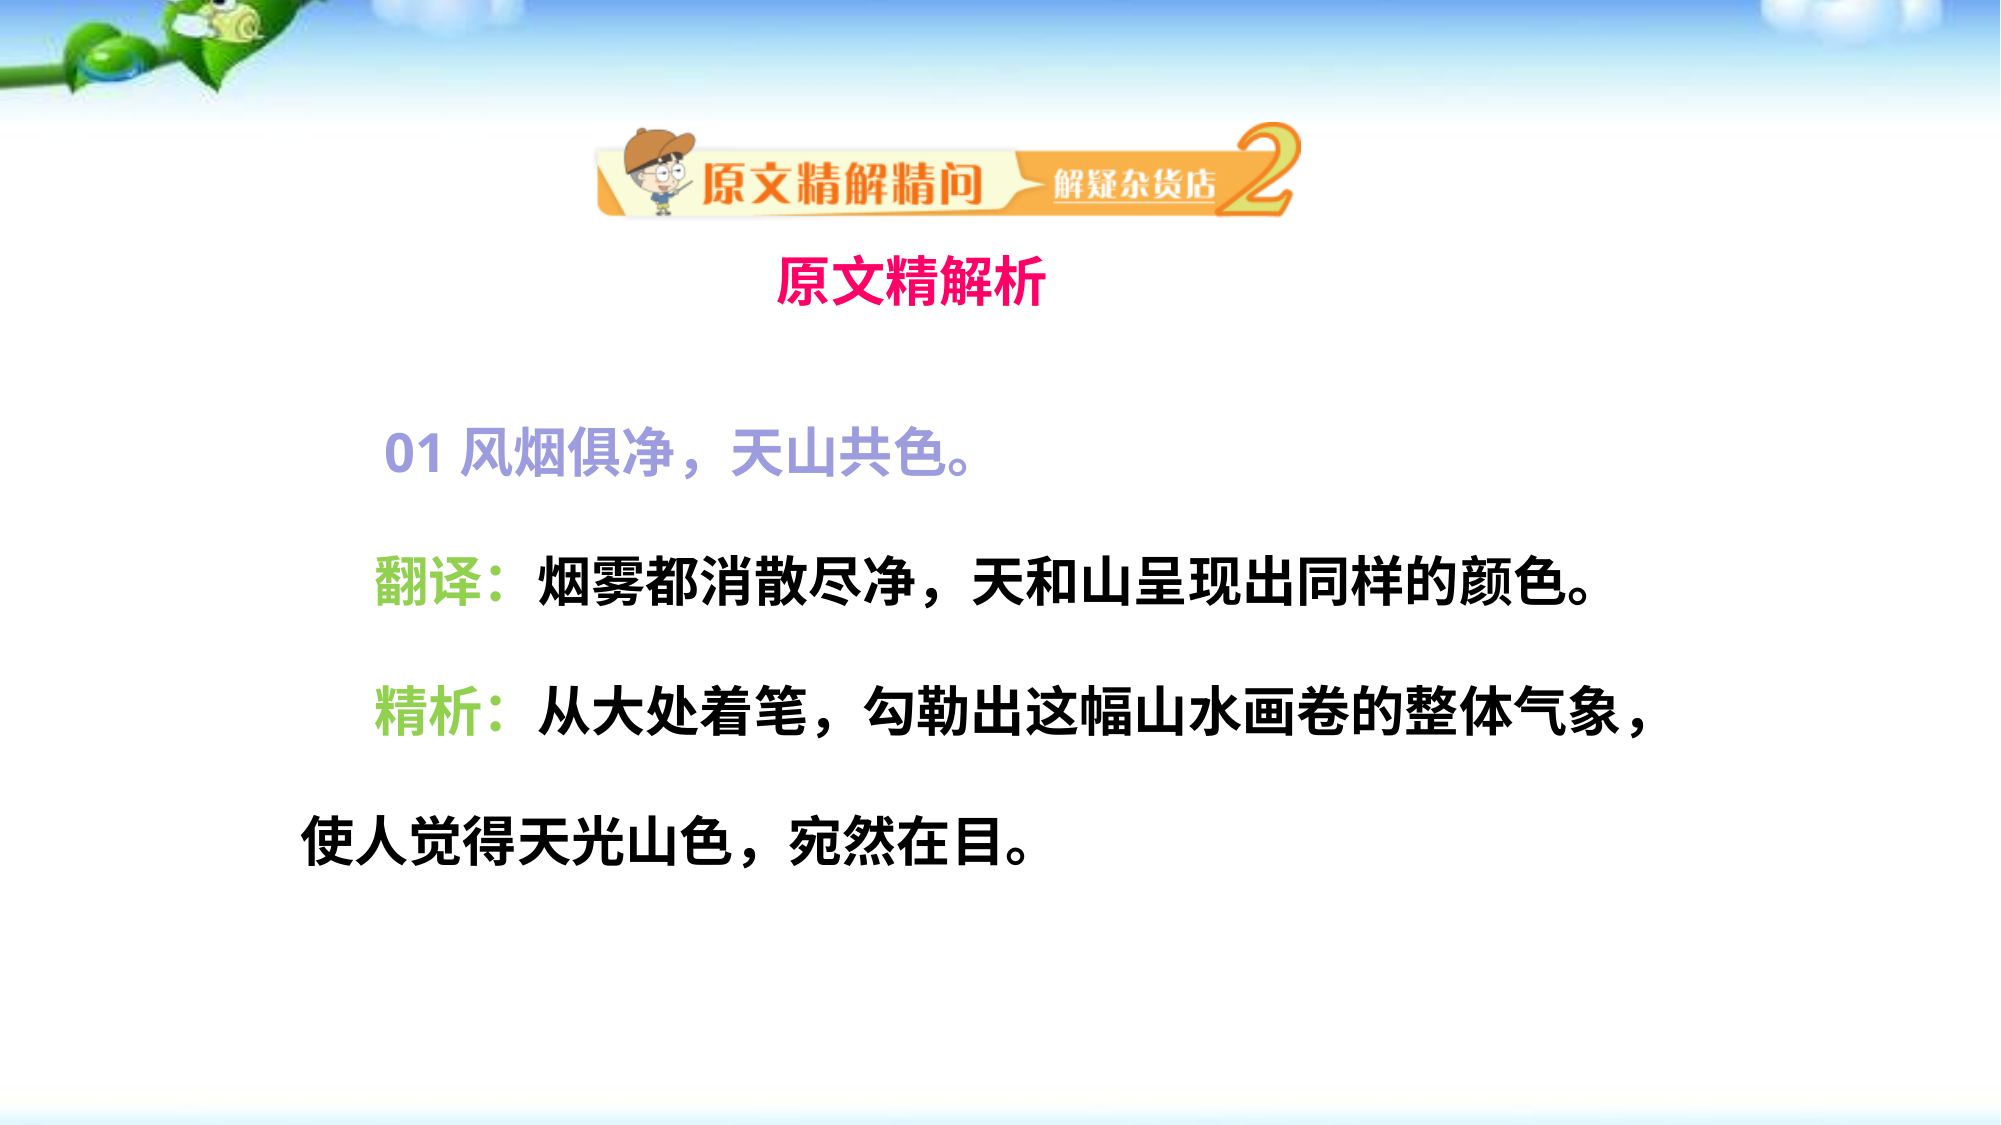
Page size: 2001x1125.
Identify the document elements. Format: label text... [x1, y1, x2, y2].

text_box 01风烟俱净，天山共色。 翻译：烟雾都消散尽净，天和山呈现出同样的颜色。 精析：从大处着笔，勾勒出这幅山水画卷的整体气象，使人觉得天光山色，宛然在目。 [285, 345, 1721, 880]
picture [0, 0, 2001, 1125]
text_box 原文精解析 [762, 239, 1064, 320]
